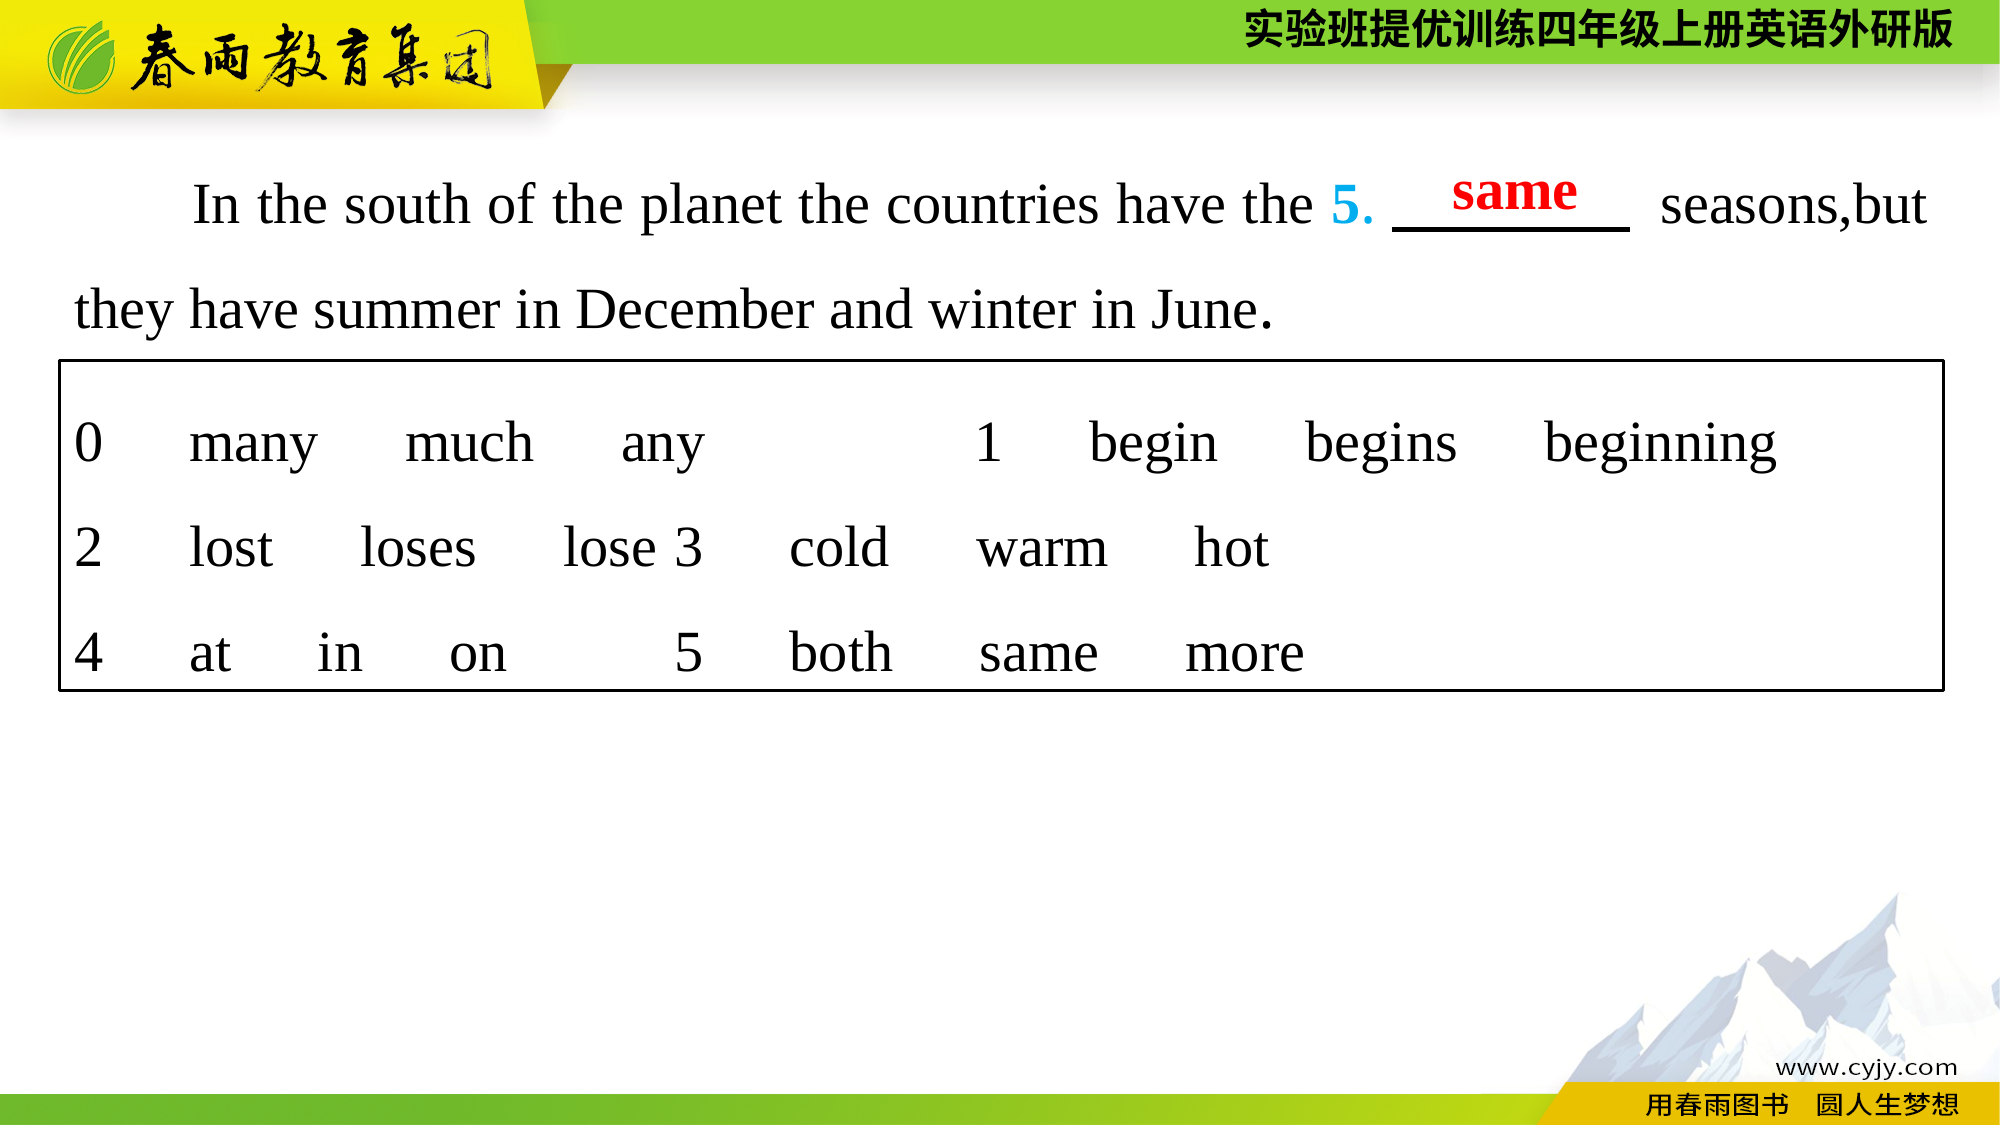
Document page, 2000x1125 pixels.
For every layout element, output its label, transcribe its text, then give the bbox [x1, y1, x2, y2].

picture [0, 0, 2000, 1125]
list In the south of the planet the countries have the 5. seasons,but they have summer in December and winter in June. [59, 122, 1944, 337]
text_box 0 many much any 1 begin begins beginning 2 lost loses lose 3 cold warm hot 4 at in on 5 both same more [59, 360, 1944, 691]
text_box same [1437, 144, 1594, 229]
